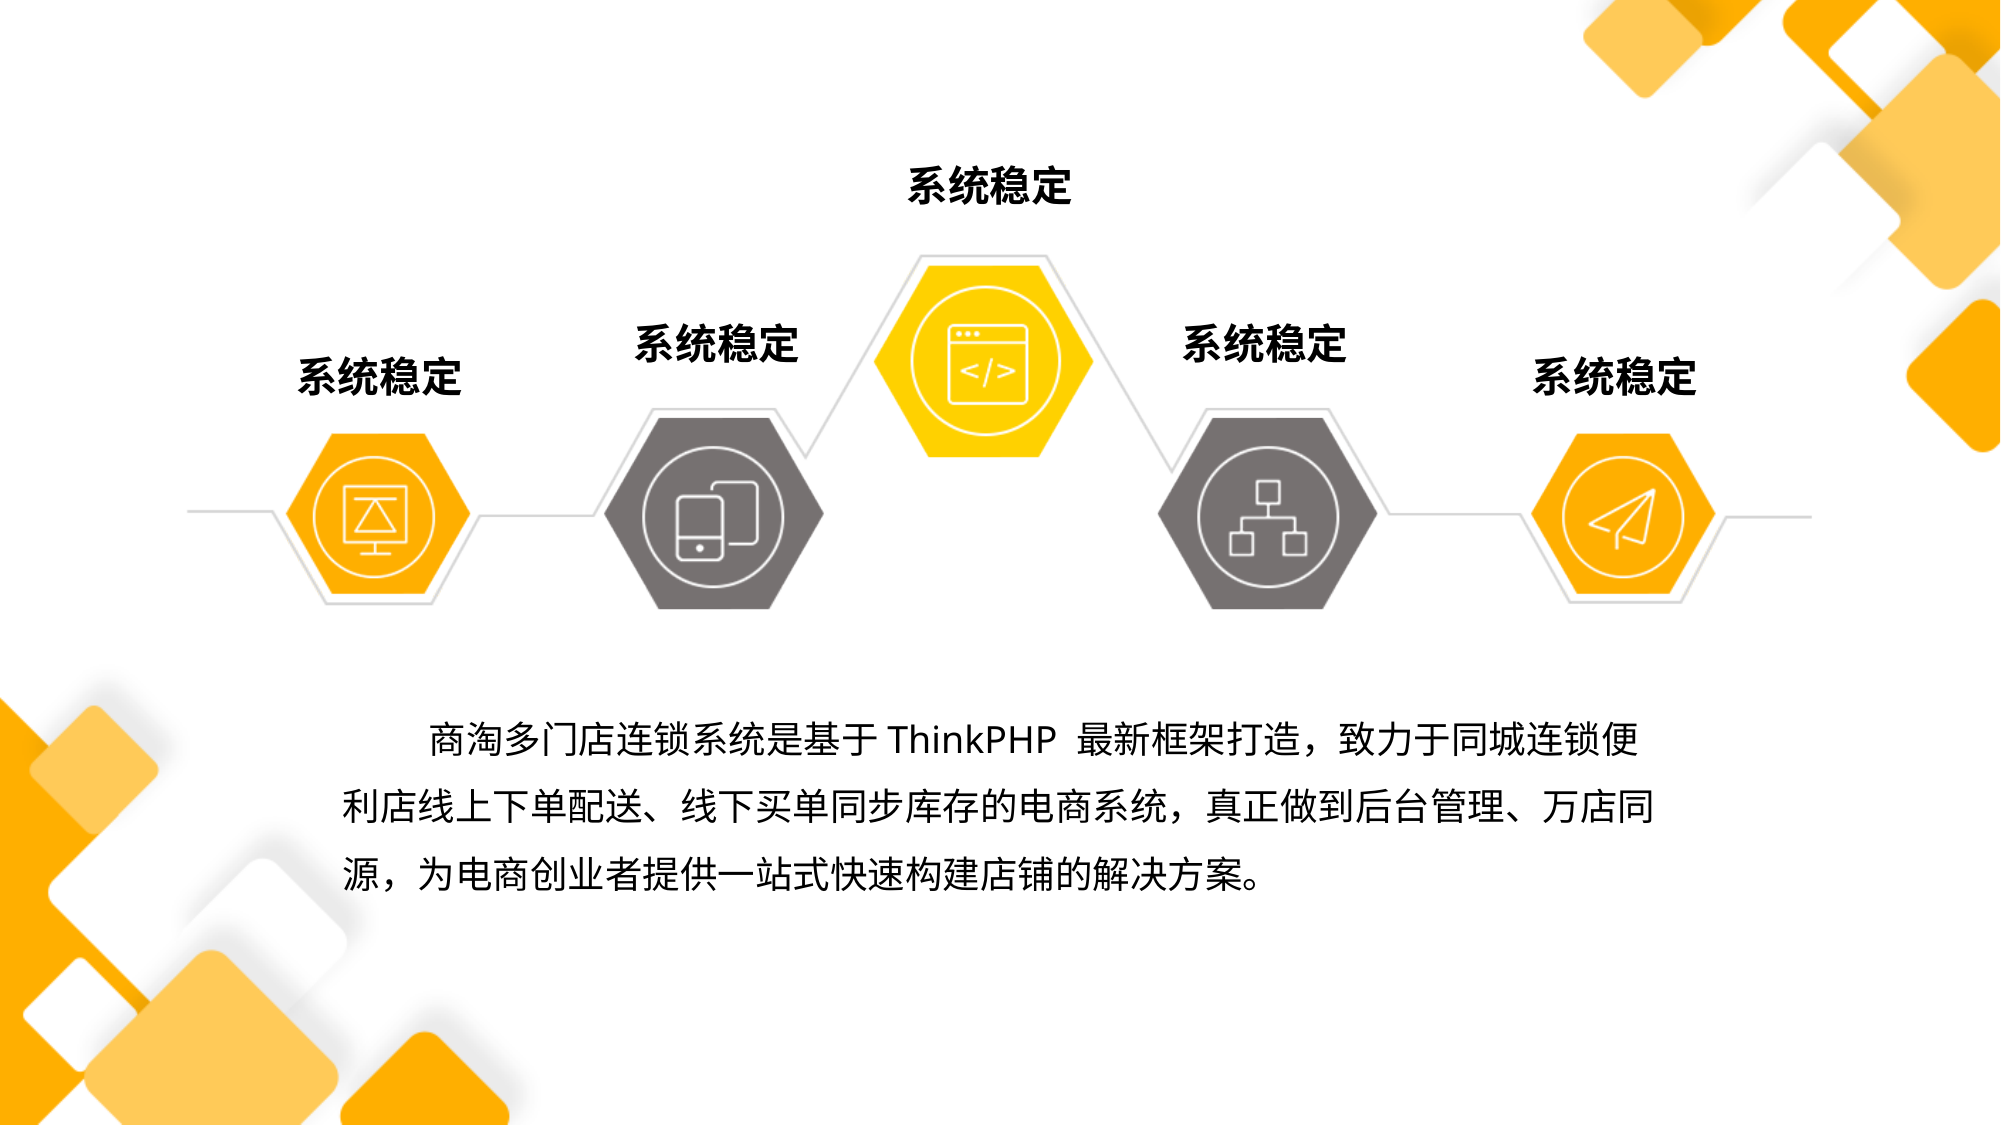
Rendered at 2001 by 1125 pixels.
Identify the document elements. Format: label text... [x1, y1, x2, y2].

text_box 商淘多门店连锁系统是基于ThinkPHP 最新框架打造，致力于同城连锁便利店线上下单配送、线下买单同步库存的电商系统，真正做到后台管理、万店同源，为电商创业者提供一站式快速构建店铺的解决方案。 [328, 686, 1672, 904]
picture [0, 0, 2001, 1125]
